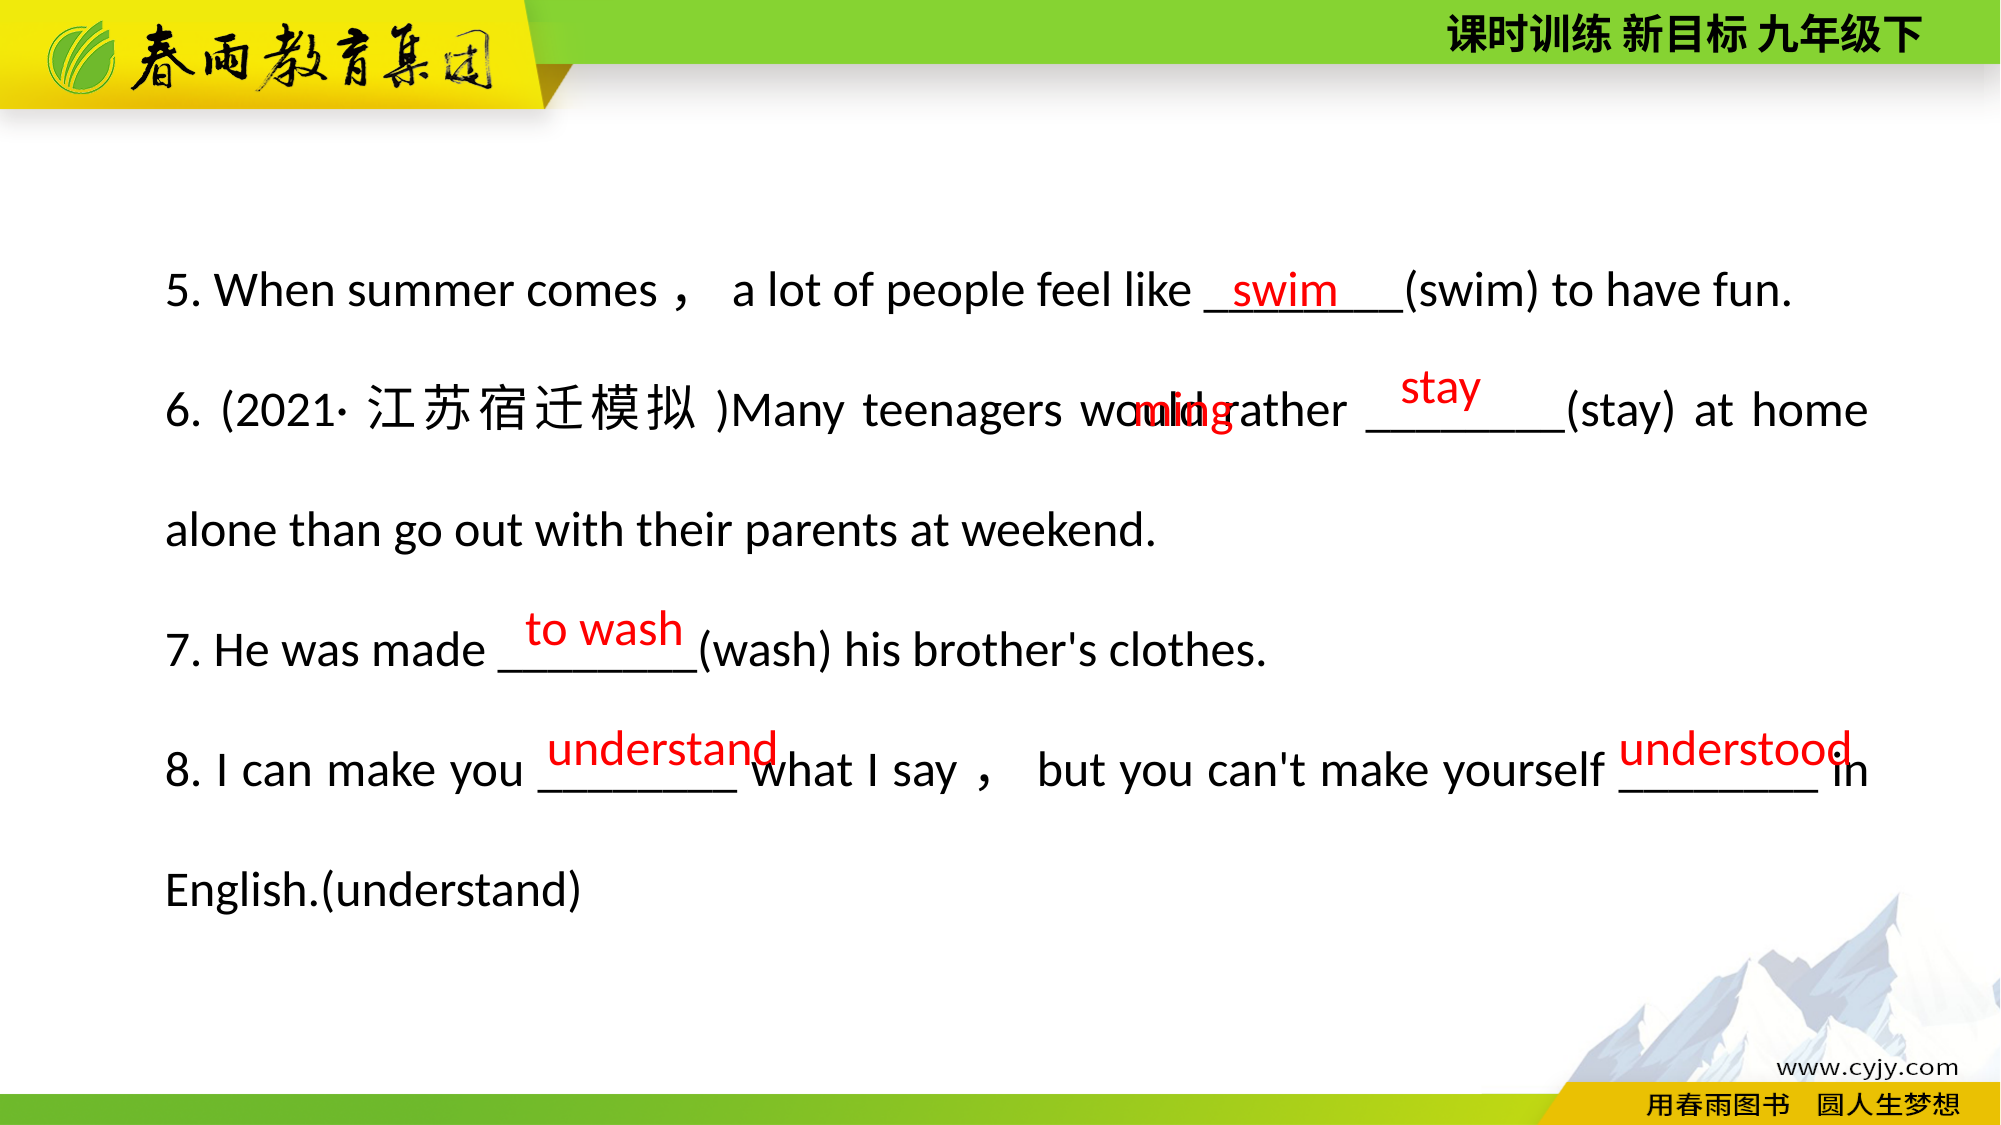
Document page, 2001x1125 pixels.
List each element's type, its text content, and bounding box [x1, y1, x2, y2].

picture [0, 0, 2001, 1125]
text_box understood [1603, 708, 1868, 783]
text_box stay [1385, 346, 1497, 422]
text_box to wash [510, 588, 699, 663]
text_box 5. When summer comes，a lot of people feel like ________(swim) to have fun. 6. (2021·江苏宿迁模拟)Many teenagers would rather ________(stay) at home alone than go out with their parents at weekend. 7. He was made ________(wash) his brother's clothes. 8. I can make you ________ what I say，but you can't make yourself ________ in English.(understand) [149, 189, 1885, 924]
text_box swimming [1117, 189, 1356, 324]
text_box understand [532, 708, 794, 783]
